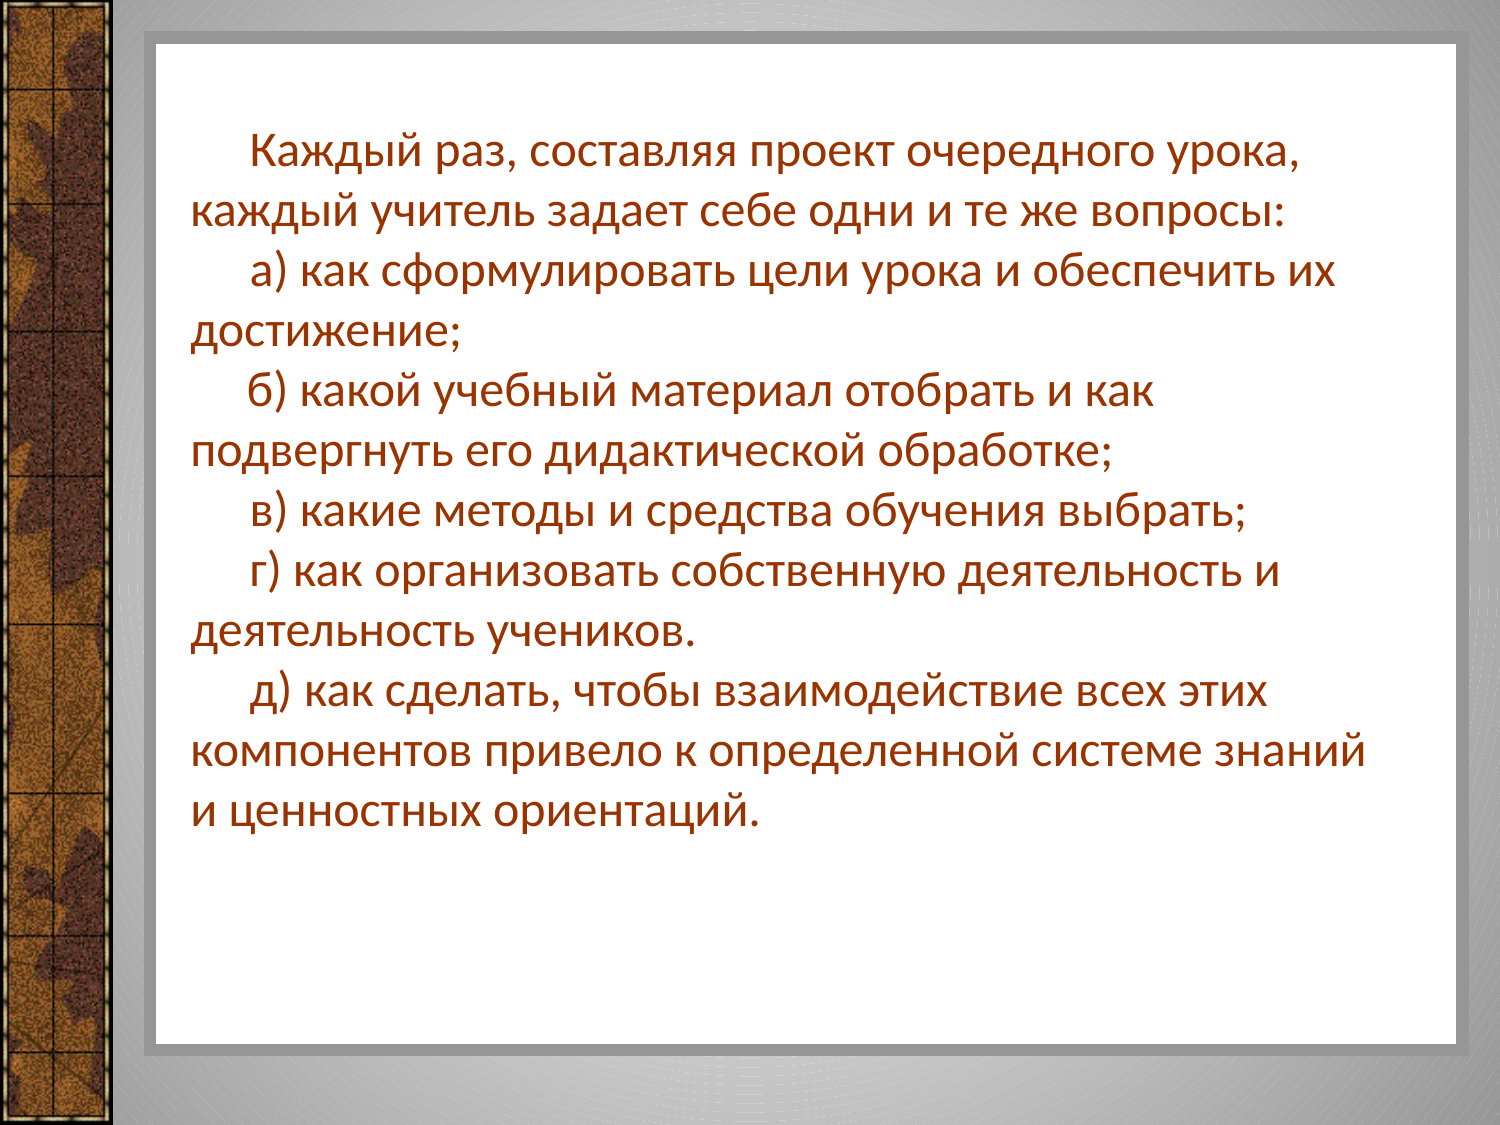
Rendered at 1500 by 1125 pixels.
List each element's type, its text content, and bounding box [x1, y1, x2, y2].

text_box Каждый раз, составляя проект очередного урока, каждый учитель задает себе одни и те же вопросы: а) как сформулировать цели урока и обеспечить их достижение; б) какой учебный материал отобрать и как подвергнуть его дидактической обработке; в) какие методы и средства обучения выбрать; г) как организовать собственную деятельность и деятельность учеников. д) как сделать, чтобы взаимодействие всех этих компонентов привело к определенной системе знаний и ценностных ориентаций. [175, 109, 1407, 844]
picture [0, 0, 113, 1125]
